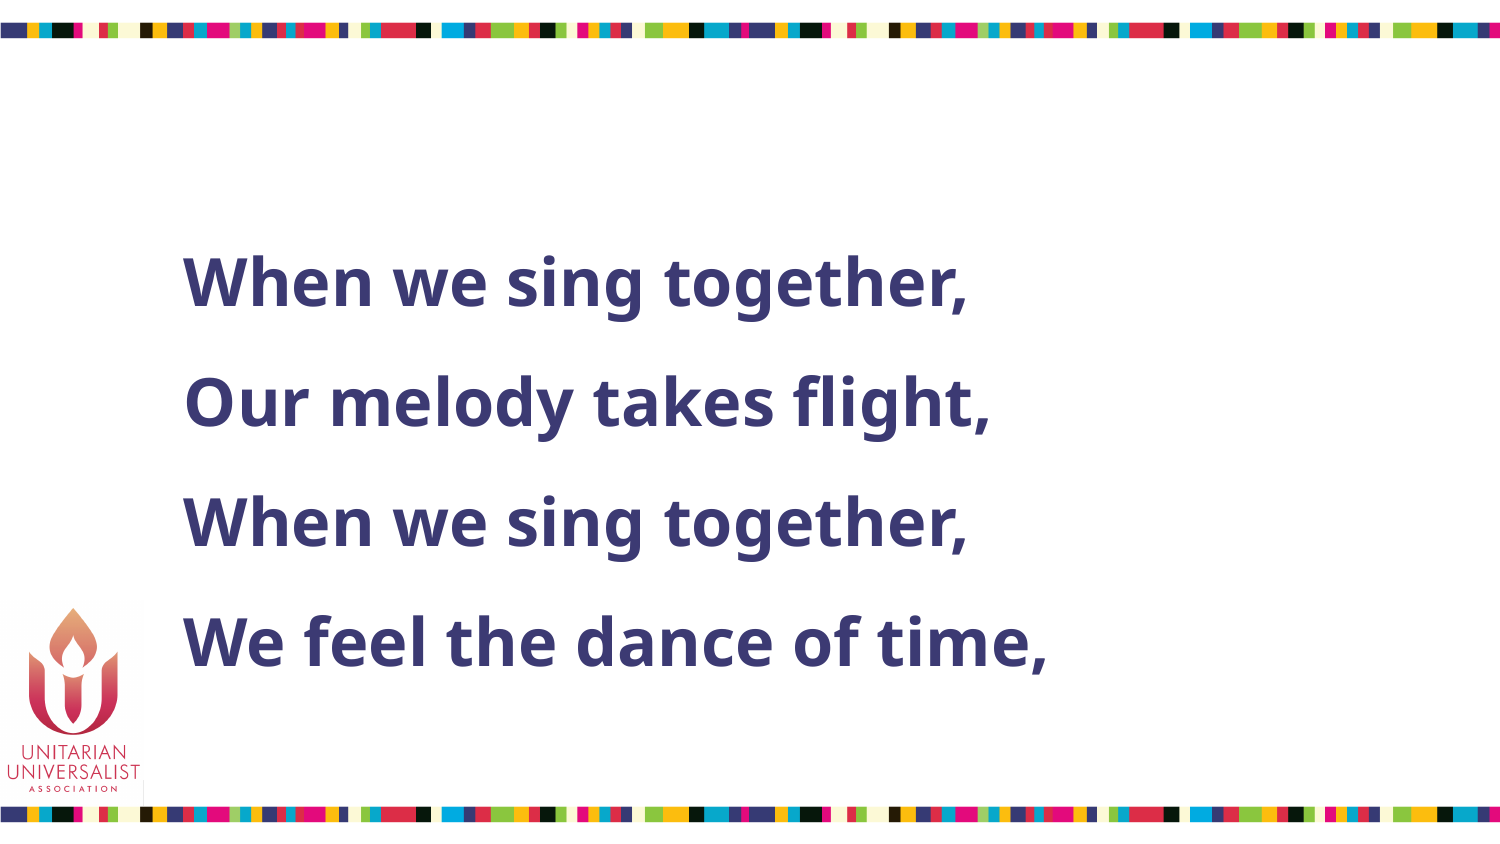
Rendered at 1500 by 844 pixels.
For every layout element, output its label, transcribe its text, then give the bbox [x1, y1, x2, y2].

picture [0, 600, 1500, 824]
text_box When we sing together, Our melody takes flight, When we sing together, We feel the dance of time, [168, 184, 1421, 695]
picture [0, 22, 1500, 40]
